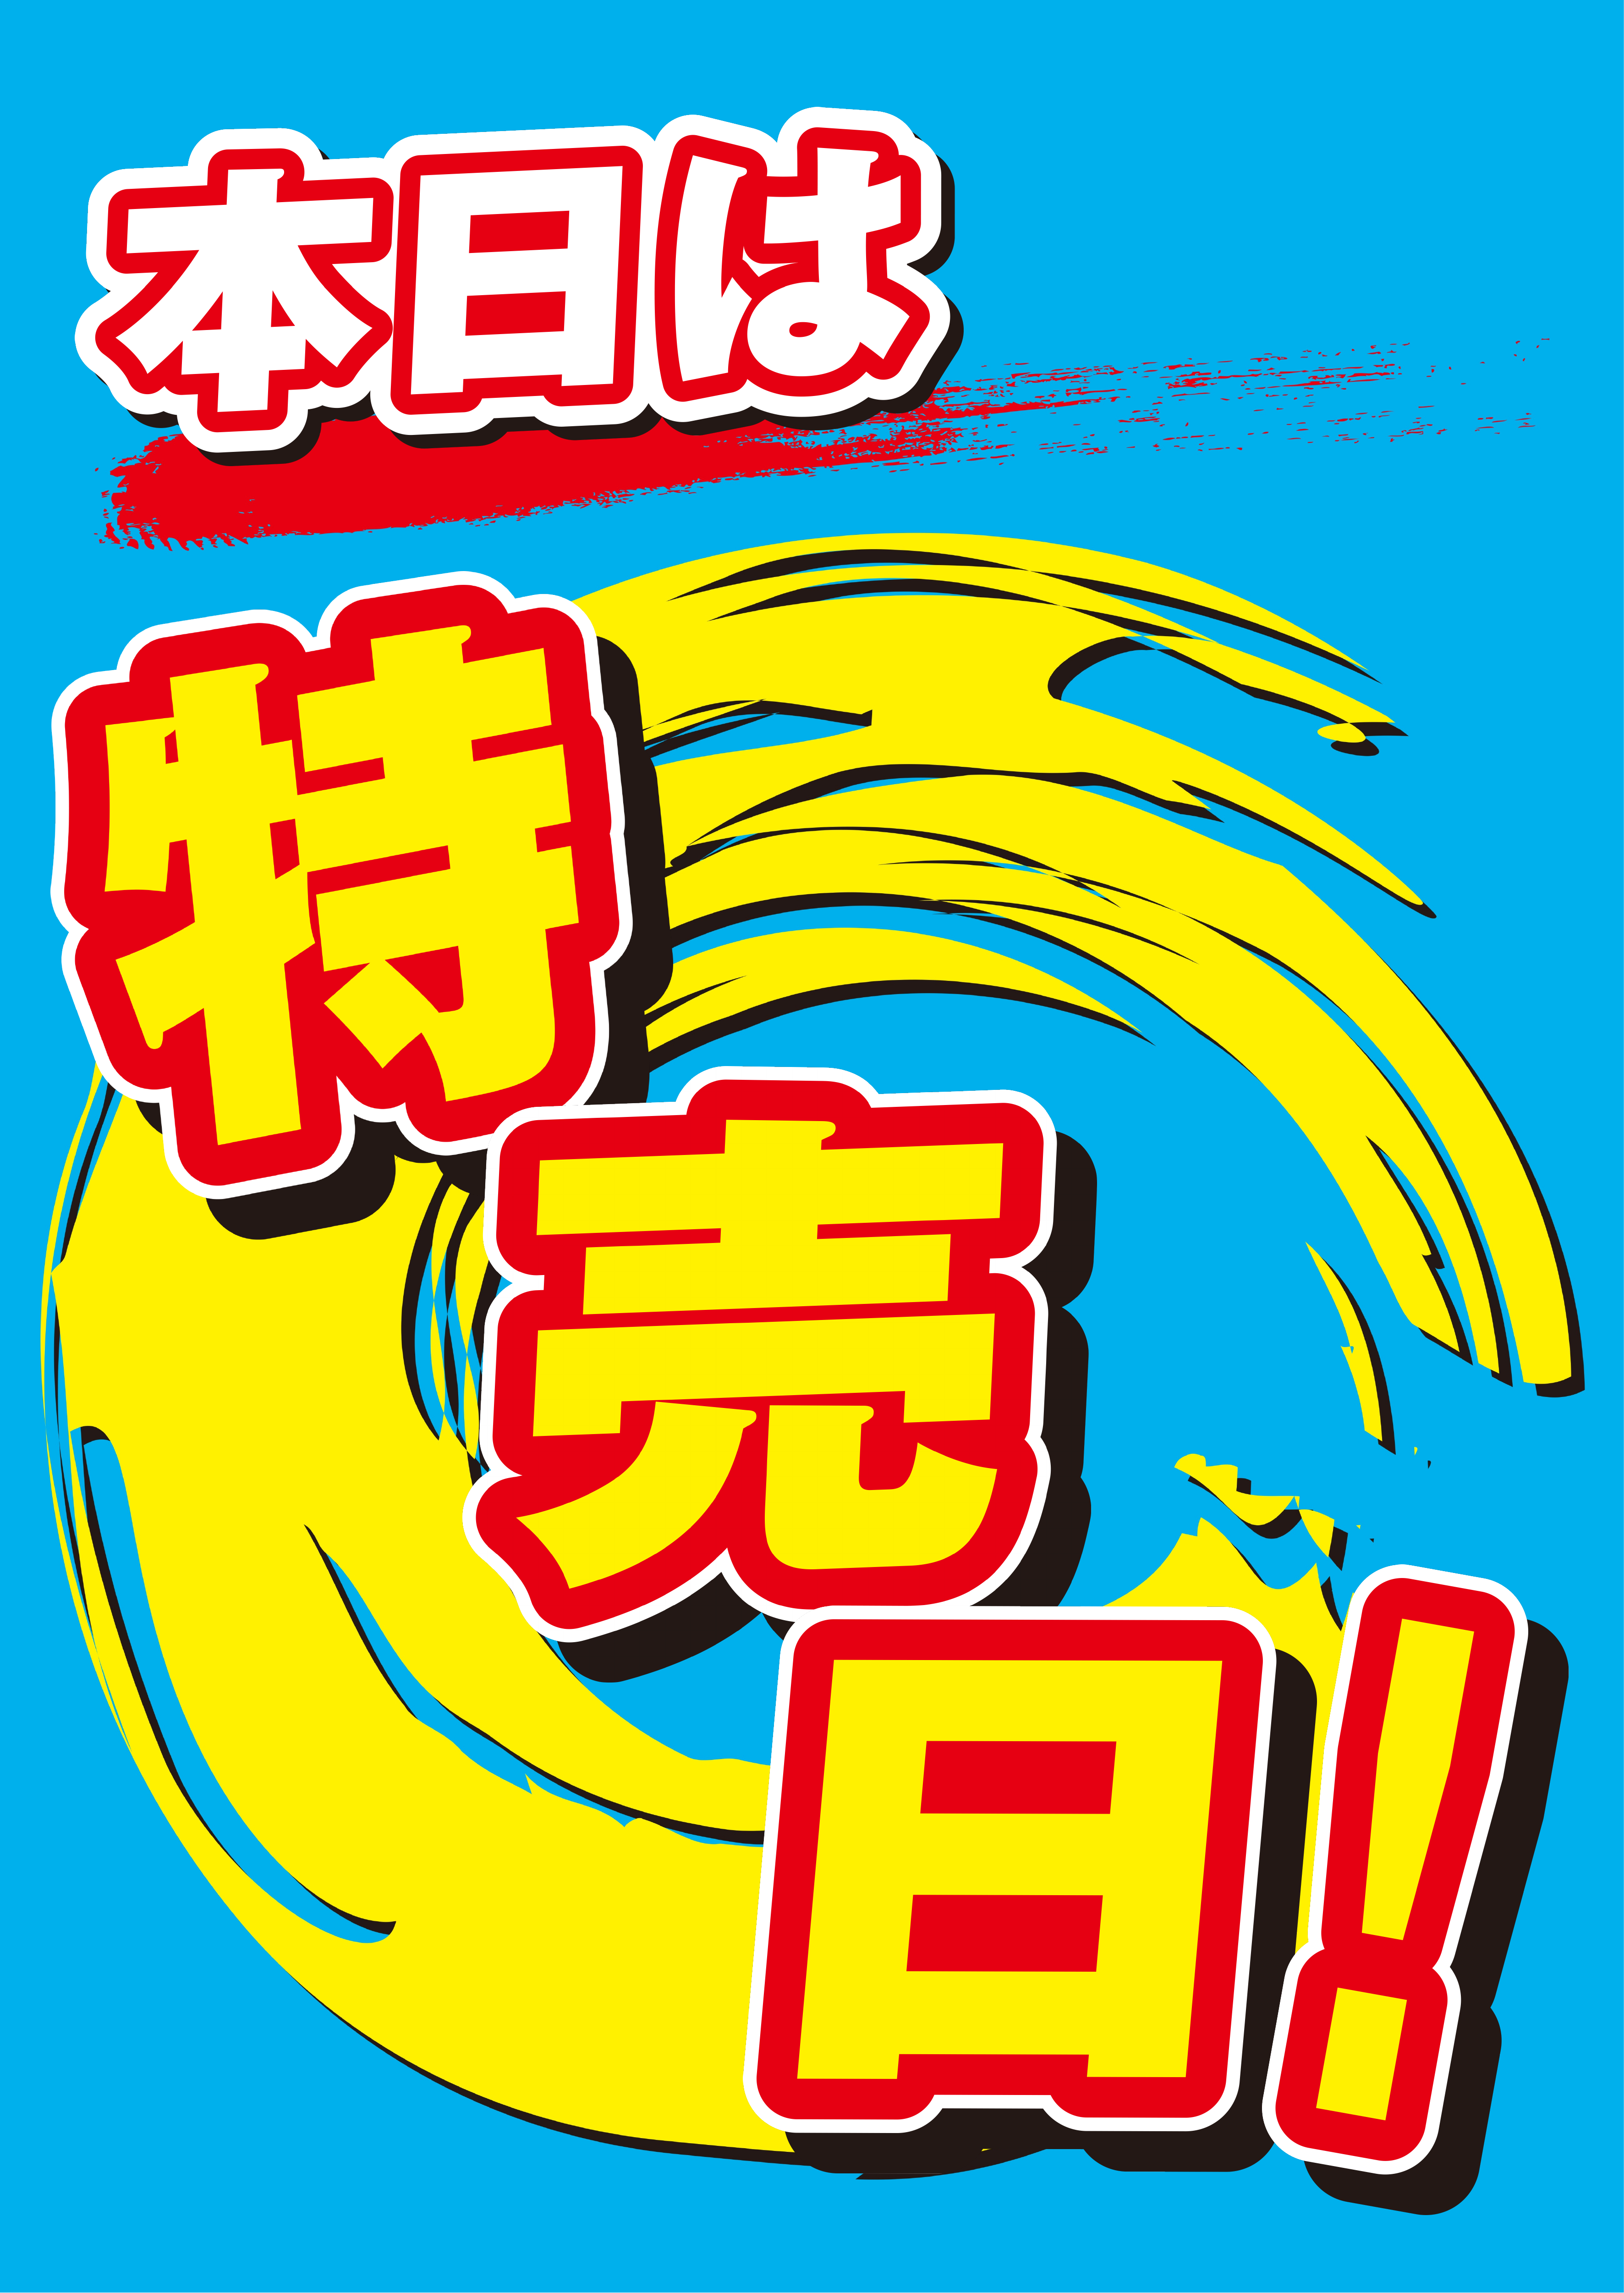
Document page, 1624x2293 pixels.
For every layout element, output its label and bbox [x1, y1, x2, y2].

picture [972, 428, 978, 430]
picture [1526, 413, 1531, 415]
picture [1011, 372, 1091, 384]
picture [983, 391, 998, 396]
picture [1150, 413, 1153, 415]
picture [1172, 392, 1210, 397]
picture [1335, 352, 1340, 356]
picture [808, 475, 816, 477]
picture [1198, 449, 1202, 451]
picture [1071, 379, 1090, 384]
picture [1389, 435, 1404, 437]
picture [1402, 343, 1410, 346]
picture [990, 455, 1008, 458]
picture [1090, 434, 1094, 436]
picture [1221, 398, 1229, 401]
picture [1103, 365, 1124, 375]
picture [975, 379, 995, 382]
picture [989, 385, 997, 390]
picture [1262, 432, 1268, 434]
picture [900, 469, 909, 471]
picture [1238, 397, 1243, 399]
picture [1516, 341, 1520, 344]
picture [1271, 357, 1287, 360]
picture [1109, 396, 1119, 402]
picture [1071, 450, 1076, 451]
picture [1248, 433, 1254, 435]
picture [949, 447, 968, 452]
picture [104, 522, 121, 544]
picture [1081, 366, 1102, 373]
picture [1051, 369, 1064, 371]
picture [1347, 379, 1379, 382]
picture [973, 439, 987, 442]
picture [1373, 679, 1377, 682]
picture [1066, 388, 1115, 396]
picture [1492, 420, 1506, 423]
picture [1356, 412, 1367, 414]
picture [913, 461, 919, 463]
picture [1402, 430, 1406, 433]
picture [1251, 358, 1269, 362]
picture [944, 380, 951, 385]
picture [1288, 438, 1300, 440]
picture [1363, 433, 1367, 435]
picture [1475, 427, 1493, 431]
picture [1160, 424, 1165, 426]
picture [1218, 361, 1232, 363]
picture [1486, 417, 1493, 419]
picture [1237, 447, 1242, 450]
picture [1040, 447, 1053, 450]
picture [1542, 338, 1549, 340]
picture [1128, 367, 1138, 369]
picture [1050, 412, 1056, 414]
picture [1419, 406, 1433, 408]
picture [1304, 387, 1313, 390]
picture [1163, 438, 1175, 440]
picture [1174, 1454, 1347, 1570]
picture [1153, 444, 1159, 447]
picture [476, 525, 480, 527]
picture [1048, 394, 1056, 398]
picture [1371, 345, 1376, 349]
picture [969, 447, 977, 450]
picture [1388, 350, 1396, 352]
picture [1308, 375, 1334, 379]
picture [1165, 374, 1262, 389]
picture [1210, 383, 1217, 385]
picture [1355, 418, 1361, 420]
picture [889, 470, 897, 473]
picture [1384, 364, 1395, 368]
picture [1336, 374, 1345, 378]
picture [1382, 411, 1393, 412]
picture [1118, 417, 1160, 423]
picture [1005, 378, 1010, 379]
picture [1053, 442, 1061, 444]
picture [1306, 395, 1313, 396]
picture [1406, 428, 1423, 434]
picture [1152, 401, 1162, 405]
picture [543, 511, 553, 514]
picture [1303, 405, 1313, 407]
picture [1374, 365, 1383, 367]
picture [1390, 438, 1394, 442]
picture [1133, 371, 1137, 373]
picture [1176, 372, 1211, 377]
picture [1000, 386, 1004, 389]
picture [1432, 369, 1434, 373]
picture [1519, 423, 1535, 428]
picture [1074, 367, 1086, 370]
picture [1244, 380, 1247, 384]
picture [1082, 443, 1090, 445]
picture [995, 395, 999, 397]
picture [1199, 443, 1204, 445]
picture [1297, 422, 1306, 424]
picture [1094, 372, 1108, 375]
picture [1339, 434, 1348, 436]
picture [1191, 435, 1204, 438]
picture [1283, 380, 1341, 387]
picture [883, 462, 909, 466]
picture [622, 498, 629, 500]
picture [1277, 408, 1283, 410]
picture [1267, 386, 1280, 388]
picture [101, 490, 110, 498]
picture [1163, 364, 1195, 370]
picture [1414, 1447, 1417, 1455]
picture [1428, 1462, 1431, 1467]
picture [966, 458, 986, 461]
picture [995, 444, 1014, 449]
picture [95, 468, 99, 471]
picture [75, 107, 1106, 551]
picture [1312, 367, 1341, 371]
picture [1035, 396, 1044, 398]
picture [104, 509, 107, 512]
picture [1005, 382, 1018, 387]
picture [1263, 370, 1309, 376]
picture [930, 462, 947, 465]
picture [1297, 429, 1308, 431]
picture [1516, 418, 1531, 420]
picture [1083, 387, 1088, 389]
picture [1185, 423, 1188, 426]
picture [1306, 1242, 1395, 1453]
picture [1000, 394, 1004, 397]
picture [970, 432, 978, 435]
picture [1010, 454, 1015, 456]
picture [1176, 437, 1188, 439]
picture [1303, 350, 1311, 352]
picture [1379, 415, 1389, 418]
picture [1341, 437, 1357, 440]
picture [1132, 410, 1141, 412]
picture [1209, 448, 1223, 450]
picture [40, 533, 1585, 2215]
picture [961, 395, 969, 397]
picture [103, 513, 109, 518]
picture [997, 424, 1008, 427]
picture [1357, 1525, 1361, 1529]
picture [60, 1457, 62, 1467]
picture [120, 547, 124, 549]
picture [1347, 372, 1390, 378]
picture [1437, 429, 1447, 434]
picture [982, 365, 987, 367]
picture [1048, 452, 1053, 454]
picture [872, 465, 879, 467]
picture [1337, 418, 1354, 421]
picture [99, 539, 105, 543]
picture [1144, 370, 1158, 372]
picture [1248, 369, 1261, 371]
picture [999, 463, 1004, 465]
picture [1015, 363, 1029, 365]
picture [980, 445, 993, 450]
picture [968, 445, 974, 446]
picture [1355, 440, 1359, 443]
picture [641, 492, 652, 495]
picture [490, 521, 496, 523]
picture [1158, 396, 1163, 398]
picture [1322, 355, 1327, 357]
picture [1426, 424, 1432, 426]
picture [1160, 376, 1171, 378]
picture [1082, 446, 1108, 455]
picture [1057, 445, 1075, 448]
picture [658, 493, 667, 495]
picture [1040, 443, 1048, 445]
picture [1141, 362, 1157, 364]
picture [985, 424, 988, 428]
picture [1267, 368, 1274, 370]
picture [1266, 394, 1279, 397]
picture [974, 387, 987, 390]
picture [1368, 352, 1381, 354]
picture [1000, 390, 1004, 393]
picture [1343, 367, 1363, 369]
